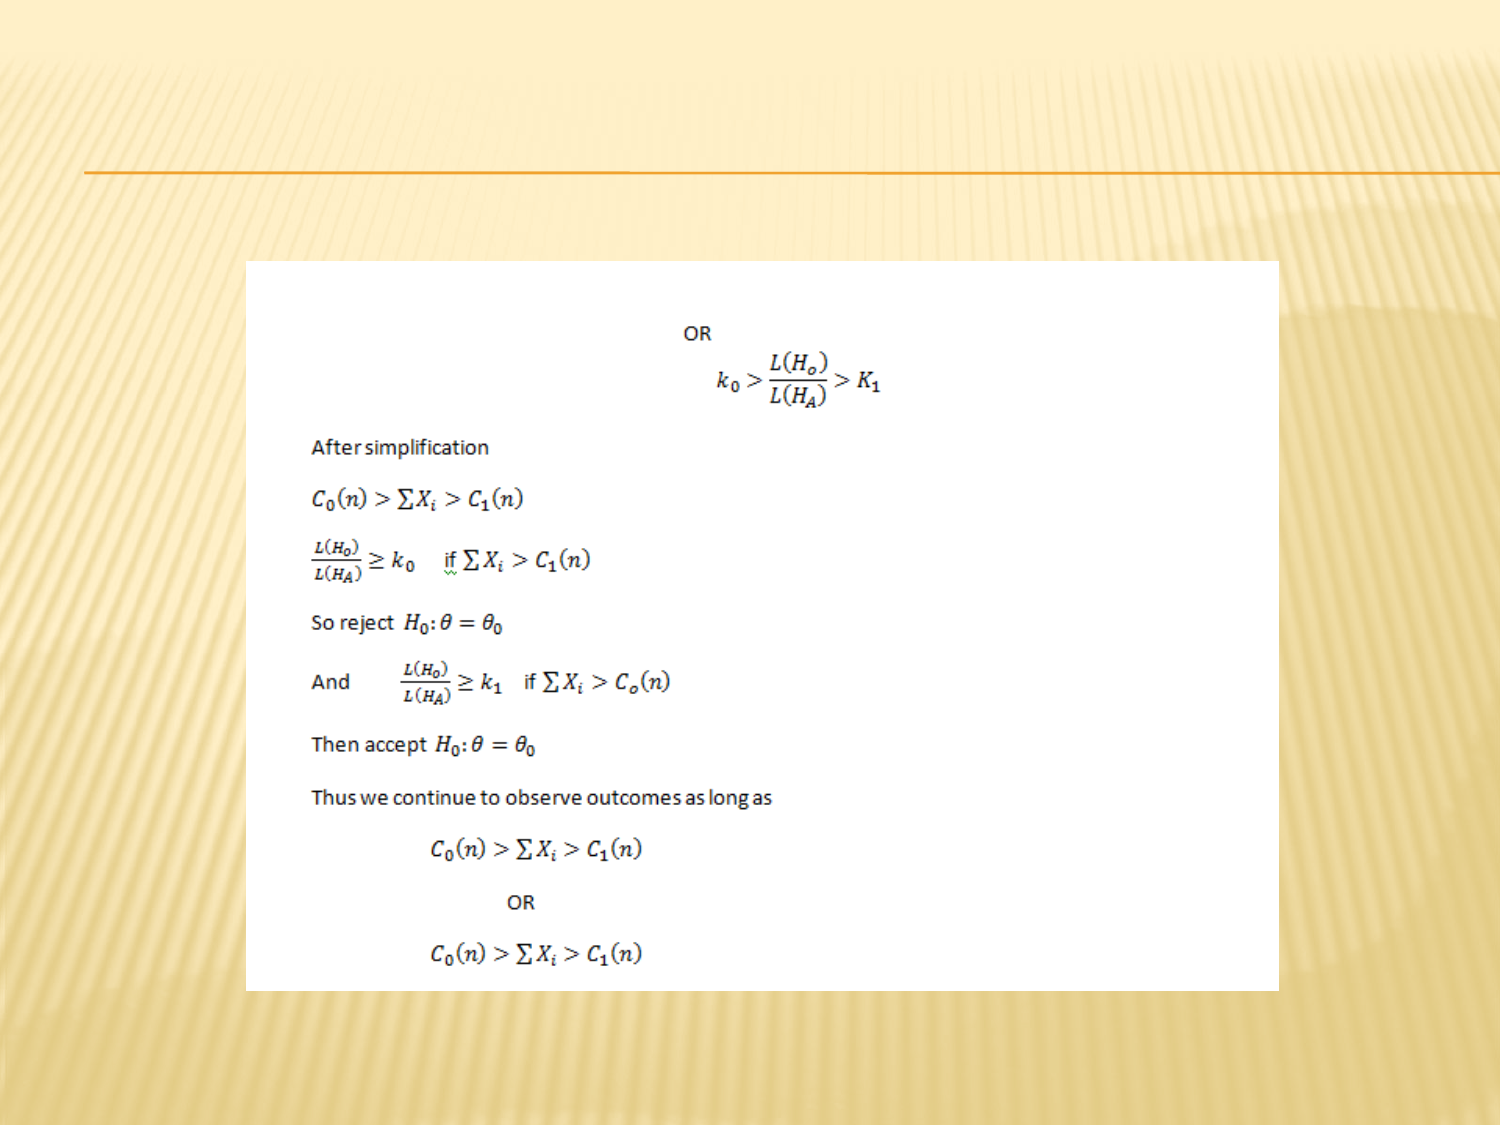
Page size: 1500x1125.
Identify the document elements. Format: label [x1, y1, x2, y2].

list [245, 260, 1280, 992]
